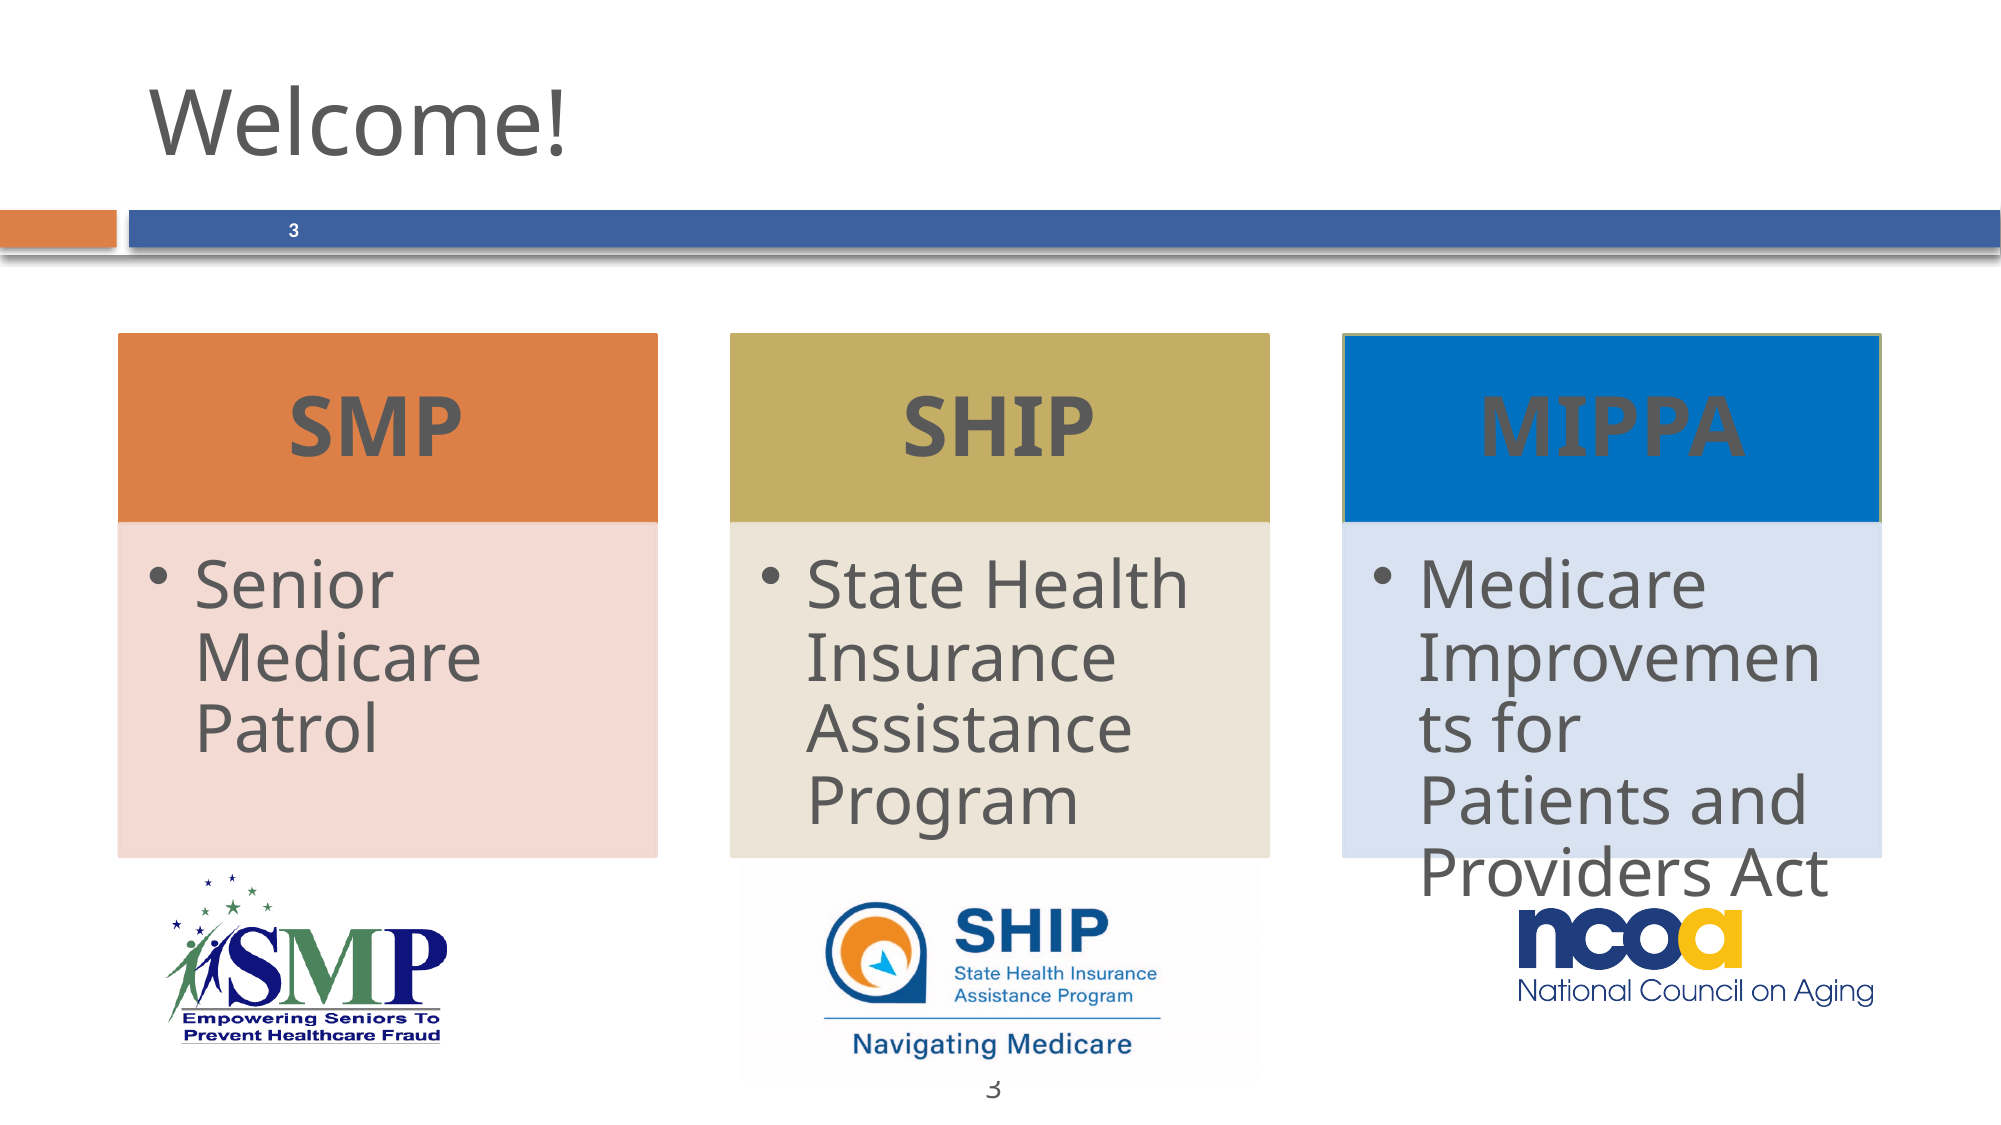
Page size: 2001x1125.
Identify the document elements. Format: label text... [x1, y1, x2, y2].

slide_number 3 [249, 208, 338, 249]
picture [1519, 907, 1873, 1008]
slide_number 3 [924, 1093, 1063, 1116]
picture [165, 874, 448, 1045]
title Welcome! [133, 37, 1918, 200]
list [118, 332, 1882, 859]
picture [741, 862, 1259, 1082]
